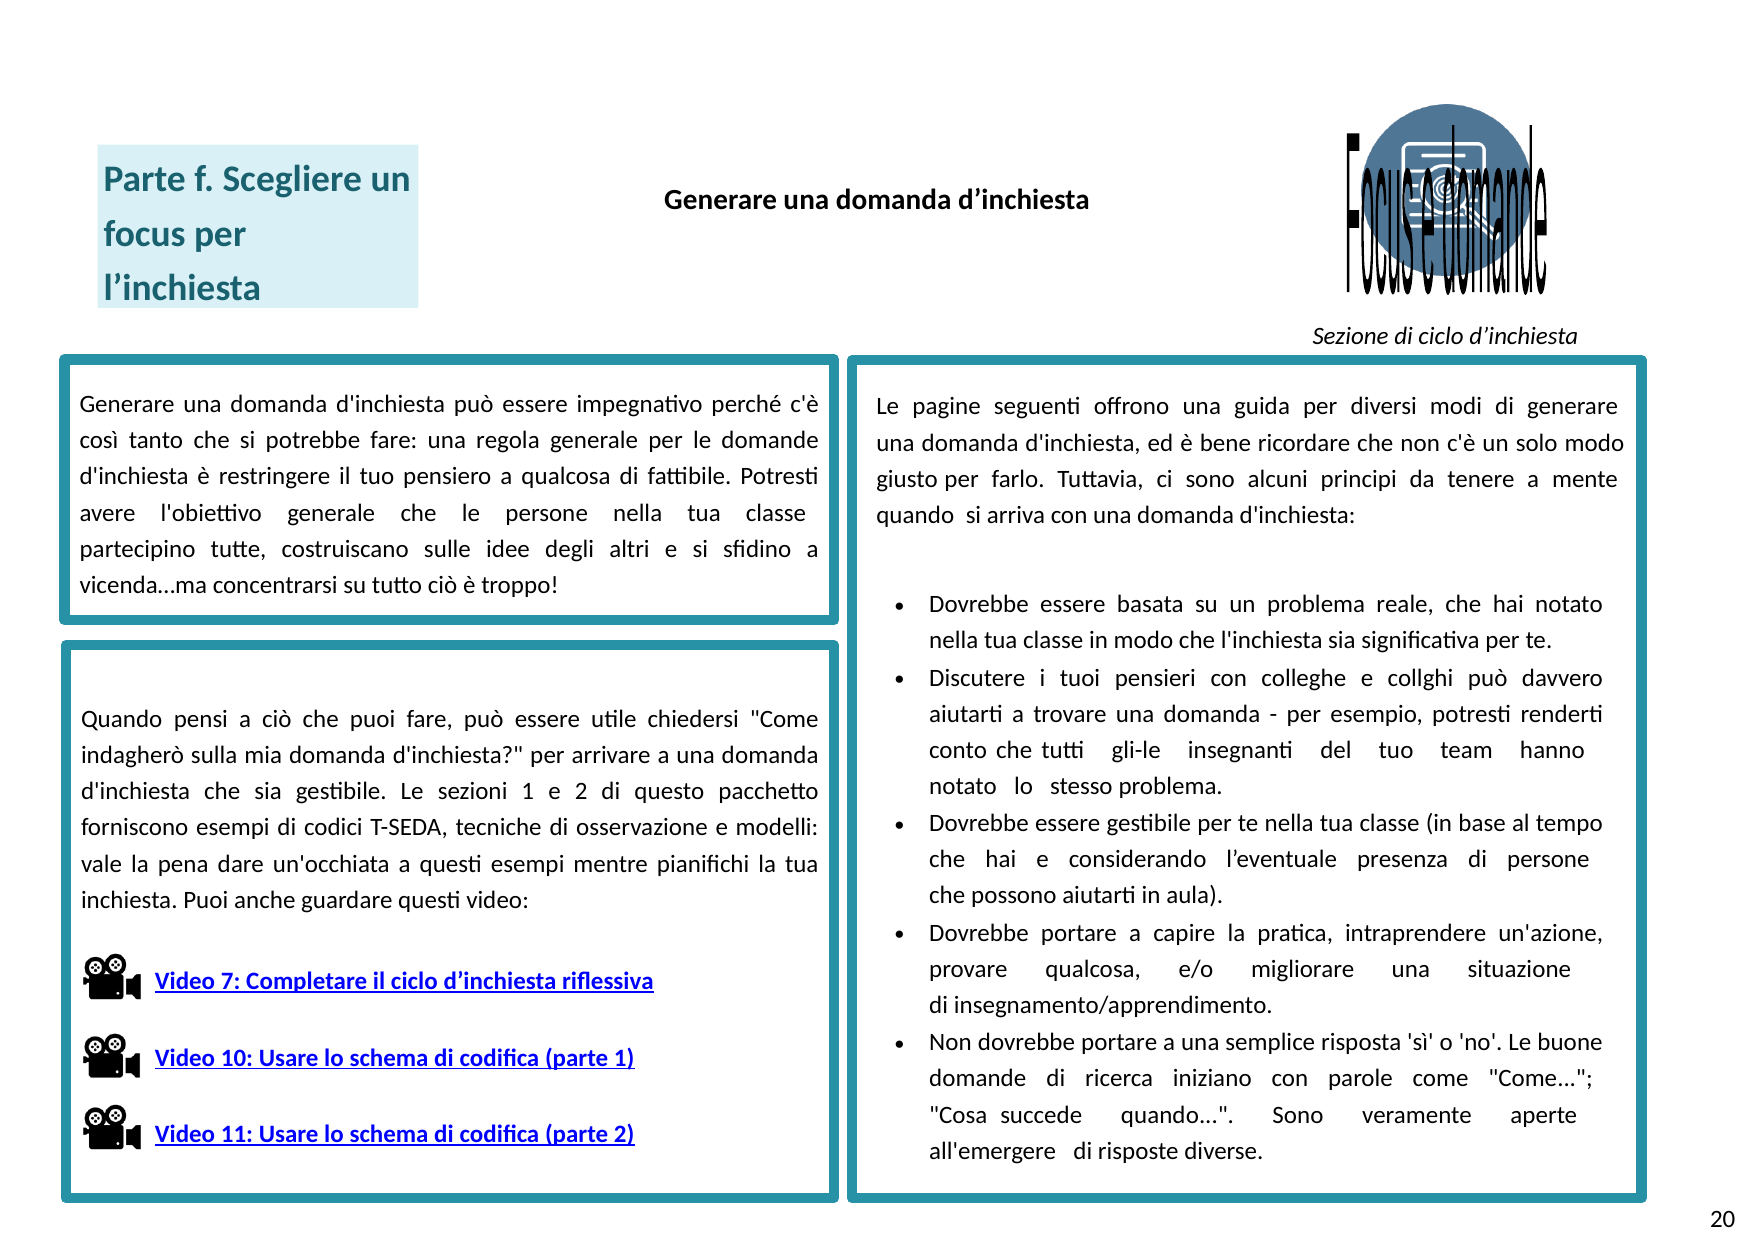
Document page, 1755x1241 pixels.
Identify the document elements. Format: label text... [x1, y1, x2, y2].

text_box Generare una domanda d’inchiesta [662, 180, 1103, 216]
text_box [1346, 104, 1547, 296]
text_box [77, 1092, 146, 1162]
text_box Sezione di ciclo d’inchiesta [1310, 319, 1599, 350]
text_box Quando pensi a ciò che puoi fare, può essere utile chiedersi "Come indagherò sulla mia domanda d'inchiesta?" per arrivare a una domanda d'inchiesta che sia gestibile. Le sezioni 1 e 2 di questo pacchetto forniscono esempi di codici T-SEDA, tecniche di osservazione e modelli: vale la pena dare un'occhiata a questi esempi mentre pianifichi la tua inchiesta. Puoi anche guardare questi video: Video 7: Completare il ciclo d’inchiesta riflessiva Video 10: Usare lo schema di codifica (parte 1) Video 11: Usare lo schema di codifica (parte 2) [65, 645, 834, 1198]
text_box Parte f. Scegliere un focus per l’inchiesta [97, 144, 419, 308]
text_box Dovrebbe essere basata su un problema reale, che hai notato nella tua classe in modo che l'inchiesta sia significativa per te. Discutere i tuoi pensieri con colleghe e collghi può davvero aiutarti a trovare una domanda - per esempio, potresti renderti conto che tutti gli-le insegnanti del tuo team hanno notato lo stesso problema. Dovrebbe essere gestibile per te nella tua classe (in base al tempo che hai e considerando l’eventuale presenza di persone che possono aiutarti in aula). Dovrebbe portare a capire la pratica, intraprendere un'azione, provare qualcosa, e/o migliorare una situazione di insegnamento/apprendimento. Non dovrebbe portare a una semplice risposta 'sì' o 'no'. Le buone domande di ricerca iniziano con parole come "Come..."; "Cosa succede quando...". Sono veramente aperte all'emergere di risposte diverse. [889, 581, 1606, 1165]
text_box [77, 941, 146, 1011]
text_box Le pagine seguenti offrono una guida per diversi modi di generare una domanda d'inchiesta, ed è bene ricordare che non c'è un solo modo giusto per farlo. Tuttavia, ci sono alcuni principi da tenere a mente quando si arriva con una domanda d'inchiesta: [874, 383, 1628, 529]
text_box Generare una domanda d'inchiesta può essere impegnativo perché c'è così tanto che si potrebbe fare: una regola generale per le domande d'inchiesta è restringere il tuo pensiero a qualcosa di fattibile. Potresti avere l'obiettivo generale che le persone nella tua classe partecipino tutte, costruiscano sulle idee degli altri e si sfidino a vicenda…ma concentrarsi su tutto ciò è troppo! [64, 359, 835, 621]
text_box 20 [1695, 1195, 1752, 1241]
text_box [77, 1021, 145, 1089]
text_box [852, 360, 1642, 1199]
